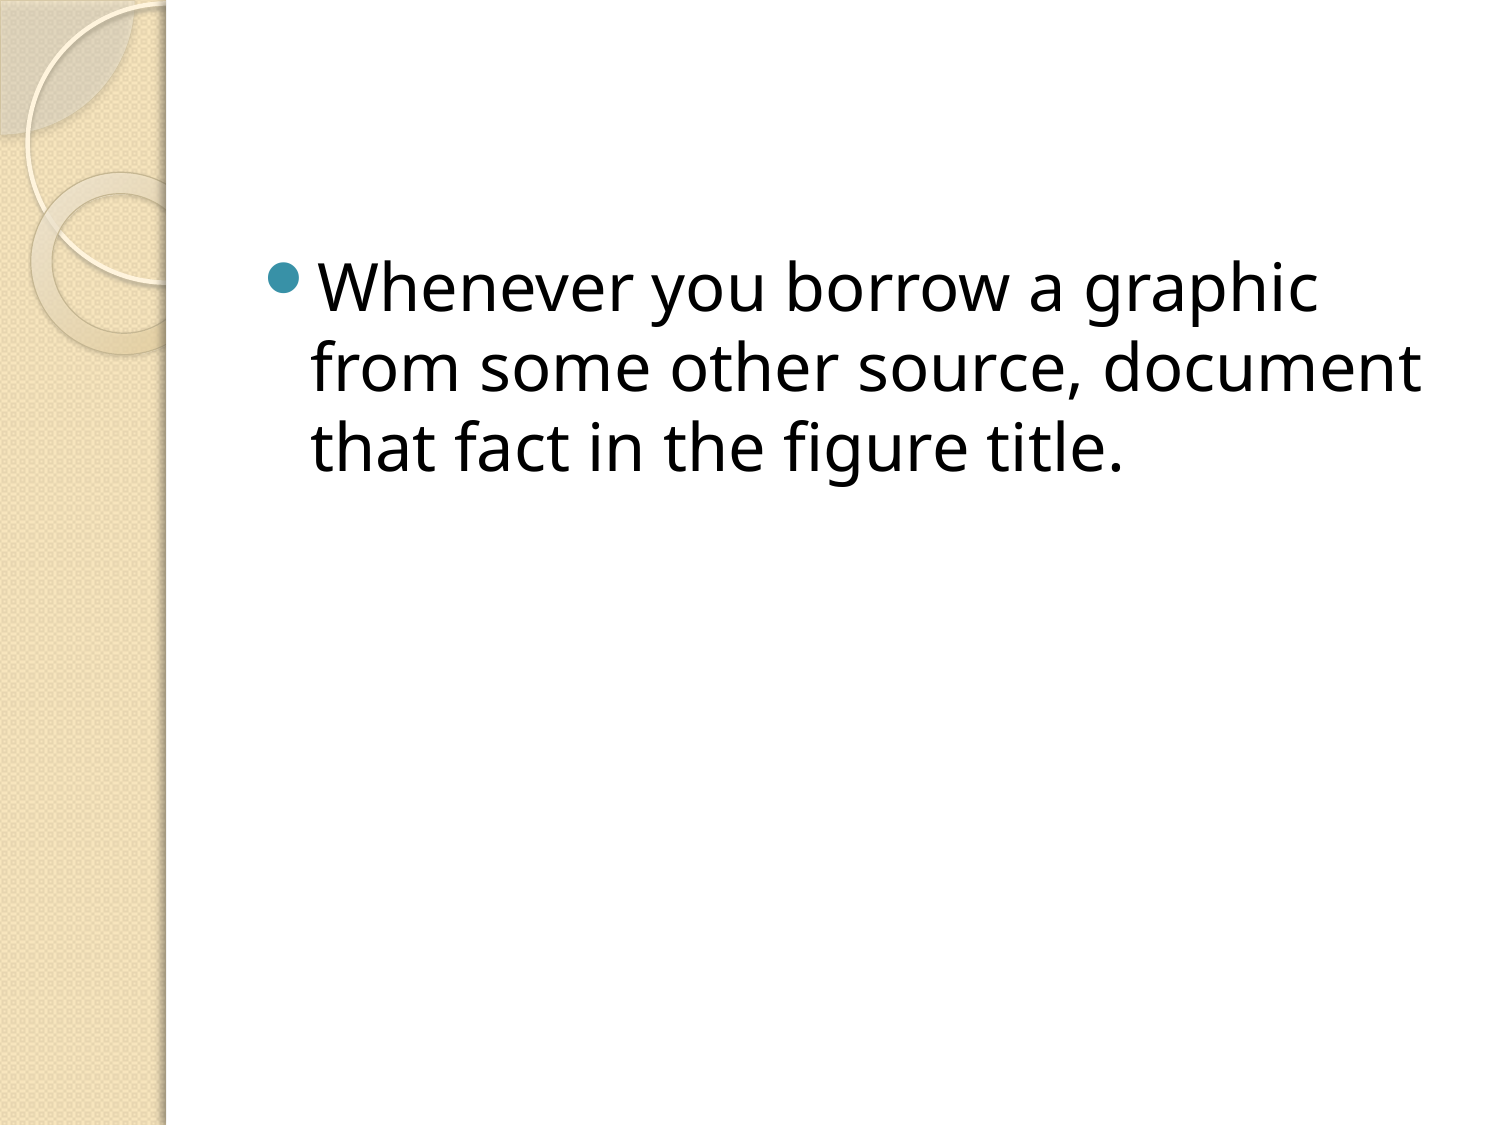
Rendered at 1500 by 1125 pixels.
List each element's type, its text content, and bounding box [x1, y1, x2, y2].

list Whenever you borrow a graphic from some other source, document that fact in the figure title. [235, 237, 1466, 1025]
